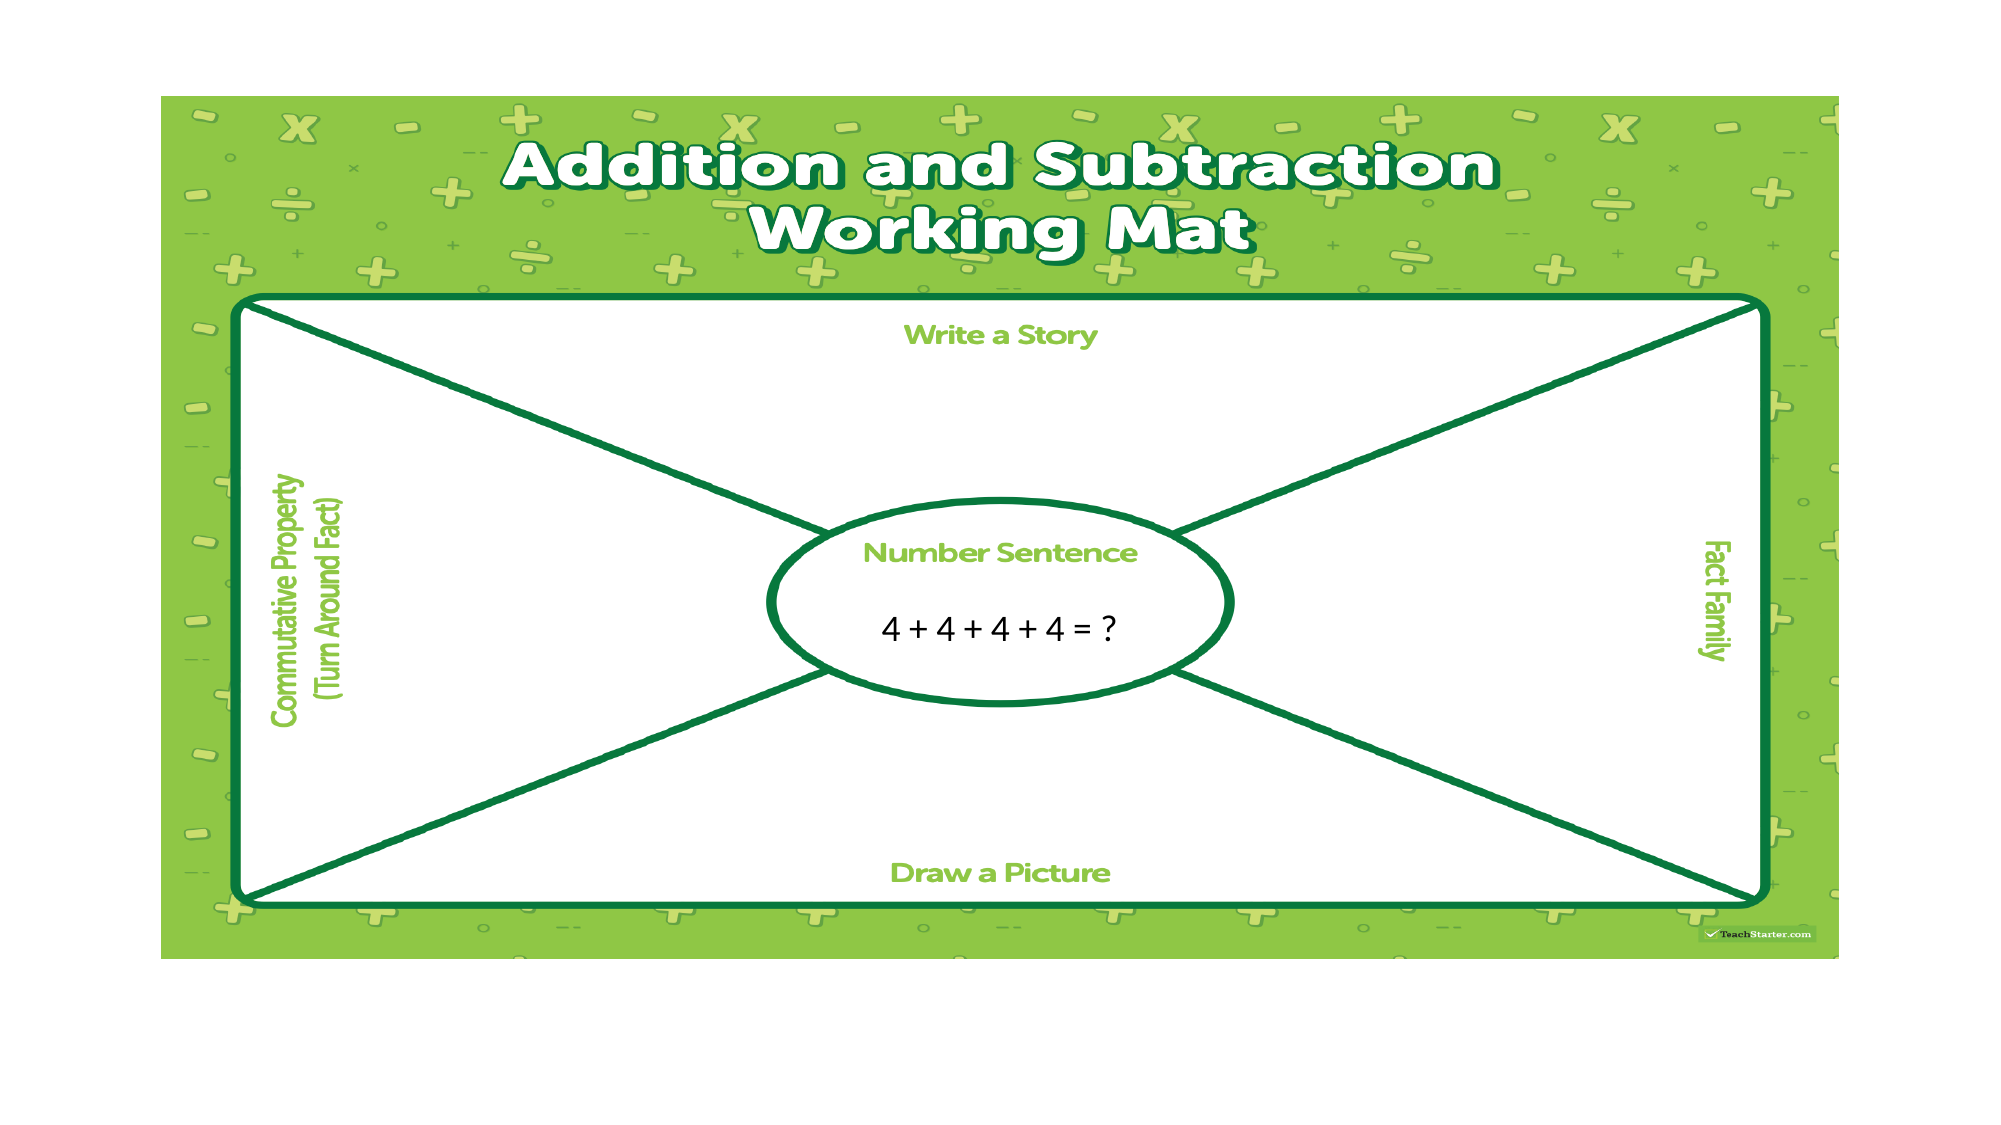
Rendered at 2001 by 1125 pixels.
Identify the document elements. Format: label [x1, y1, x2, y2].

list [160, 96, 1840, 959]
